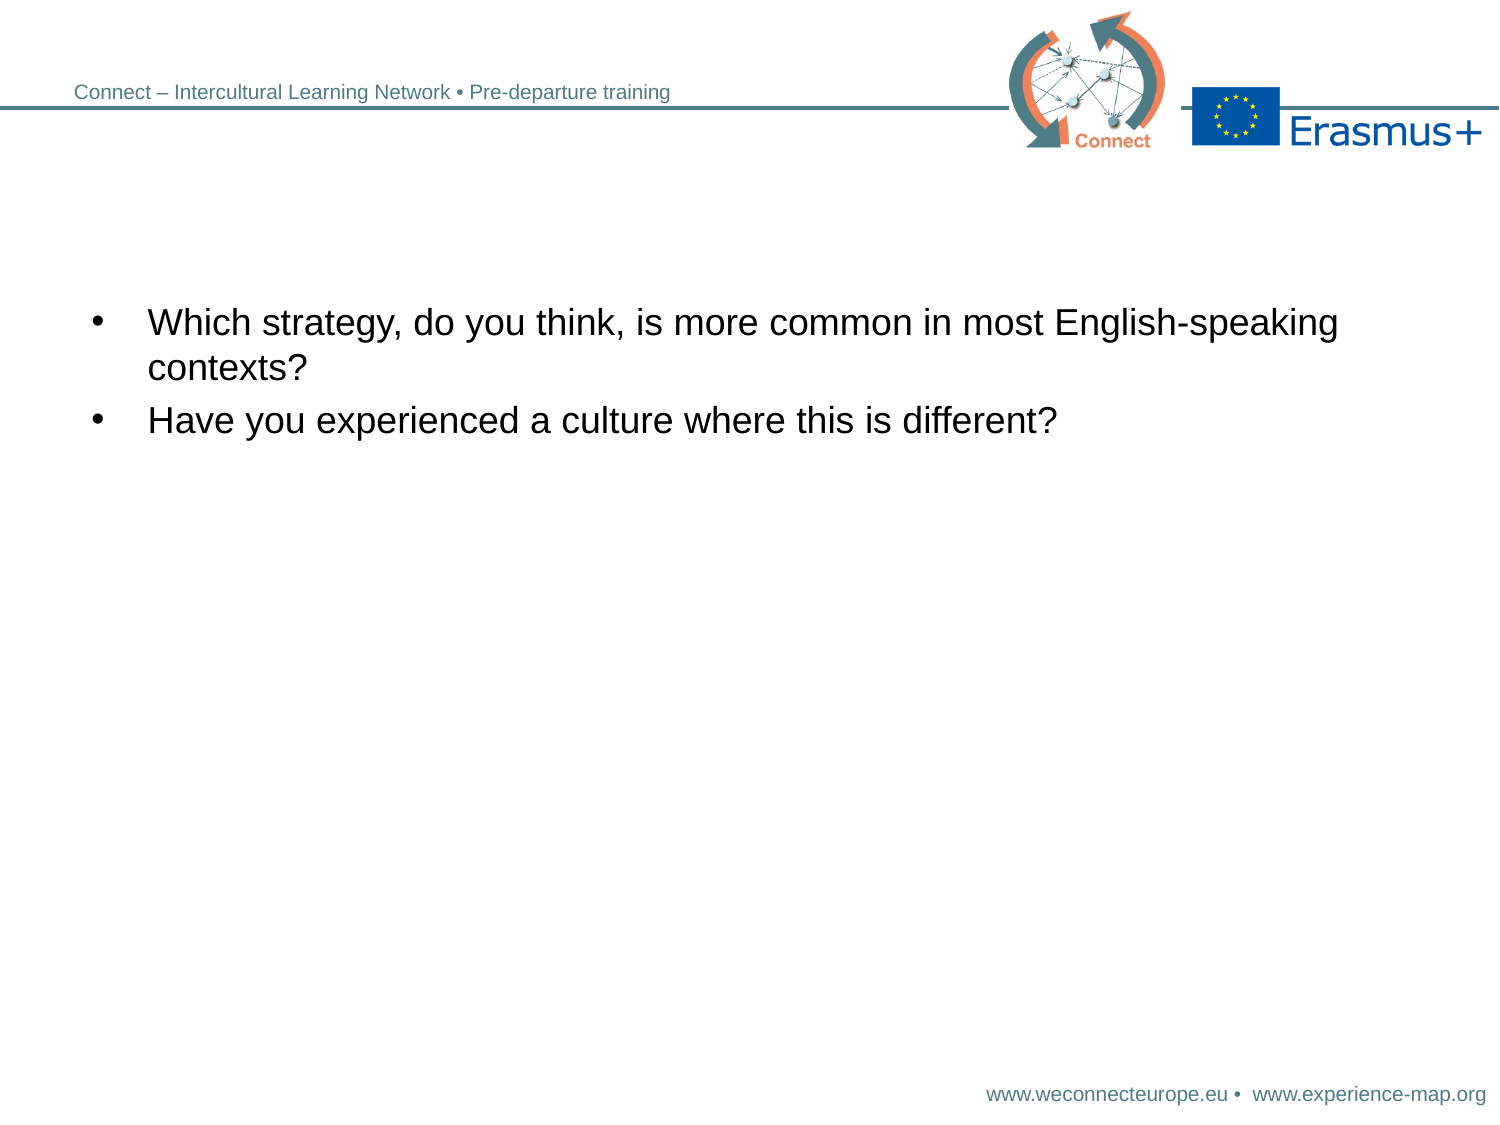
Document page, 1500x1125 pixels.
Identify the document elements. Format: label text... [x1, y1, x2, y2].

picture [1009, 11, 1498, 162]
list Which strategy, do you think, is more common in most English-speaking contexts? Have you experienced a culture where this is different? [76, 290, 1427, 1034]
